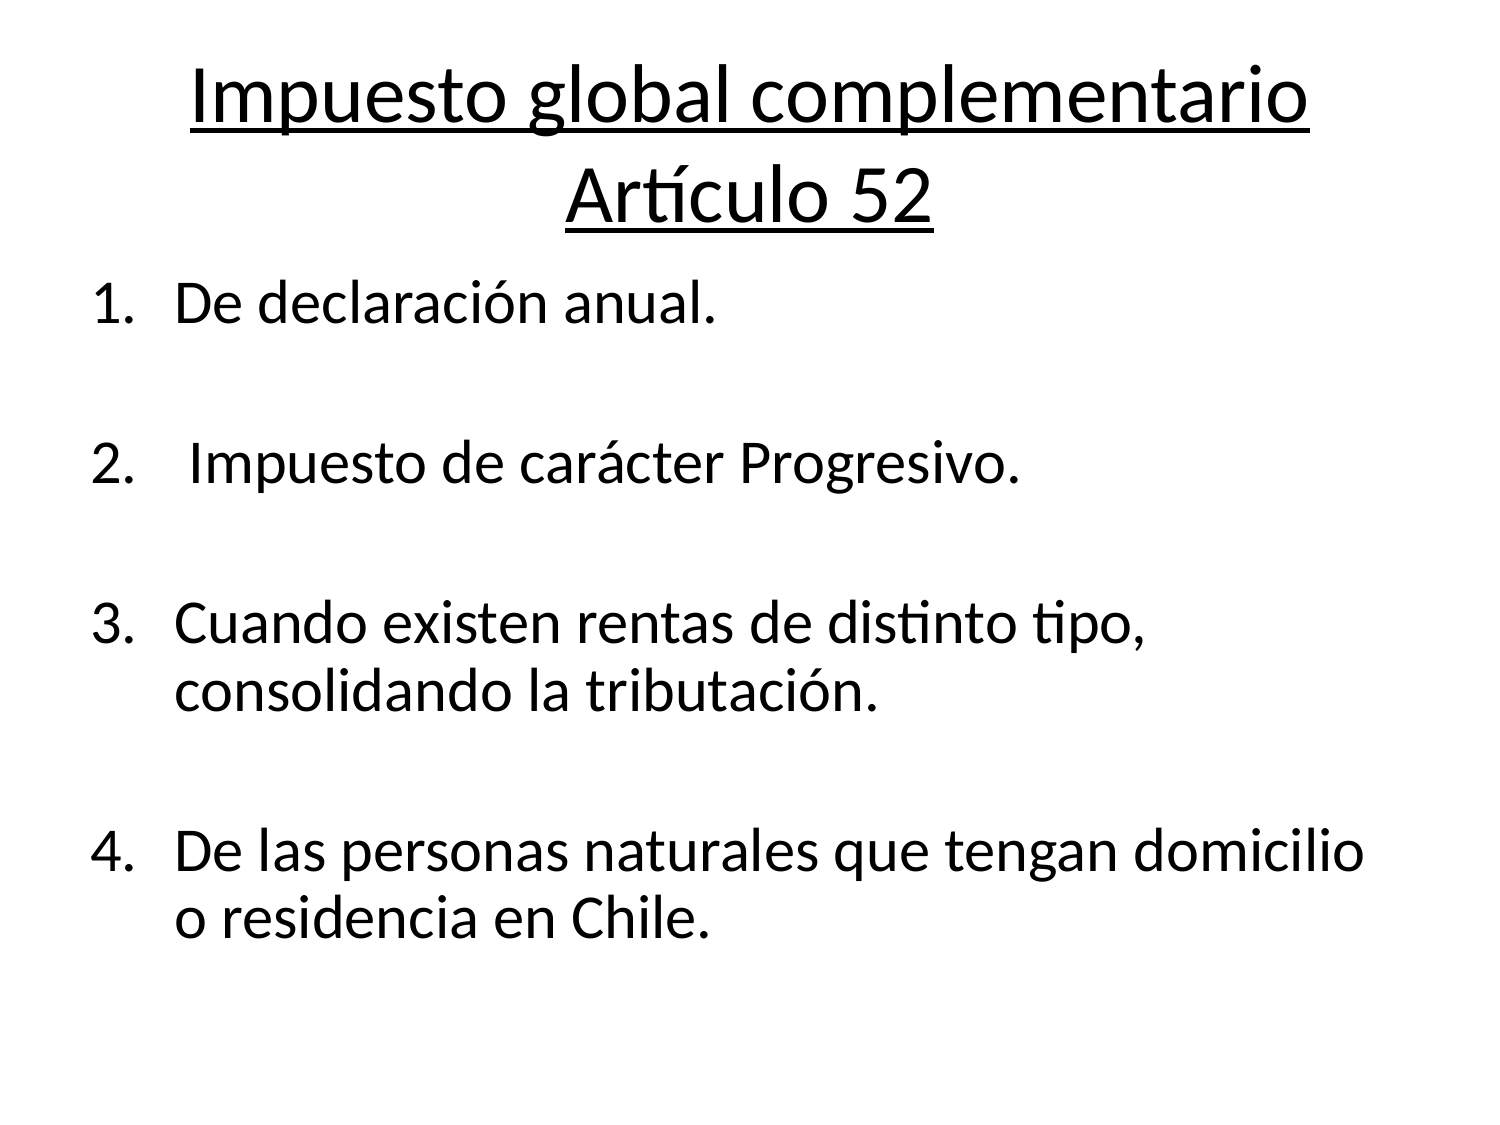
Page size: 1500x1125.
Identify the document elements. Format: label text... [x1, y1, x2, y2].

title Impuesto global complementario Artículo 52 [74, 44, 1426, 233]
list De declaración anual. Impuesto de carácter Progresivo. Cuando existen rentas de distinto tipo, consolidando la tributación. De las personas naturales que tengan domicilio o residencia en Chile. [74, 262, 1426, 1006]
